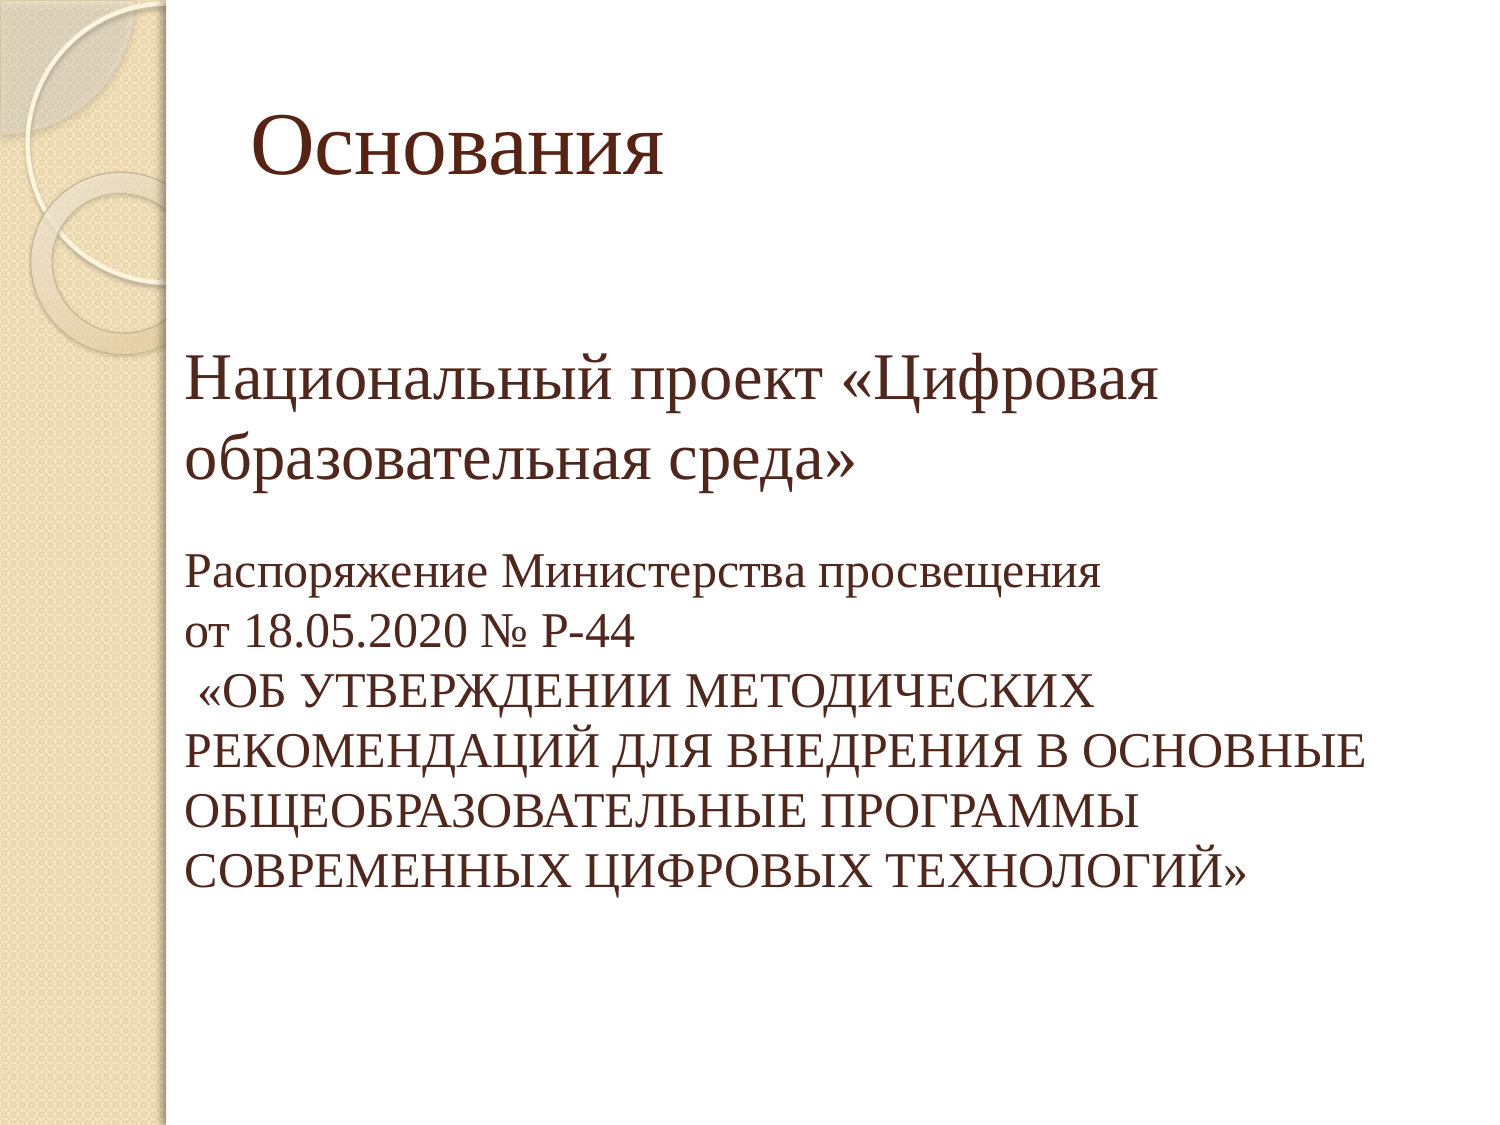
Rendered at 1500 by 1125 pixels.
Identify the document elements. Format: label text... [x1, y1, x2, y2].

text_box Национальный проект «Цифровая образовательная среда» Распоряжение Министерства просвещения от 18.05.2020 № Р-44 «ОБ УТВЕРЖДЕНИИ МЕТОДИЧЕСКИХ РЕКОМЕНДАЦИЙ ДЛЯ ВНЕДРЕНИЯ В ОСНОВНЫЕ ОБЩЕОБРАЗОВАТЕЛЬНЫЕ ПРОГРАММЫ СОВРЕМЕННЫХ ЦИФРОВЫХ ТЕХНОЛОГИЙ» [170, 325, 1458, 906]
title Основания [235, 45, 1466, 233]
